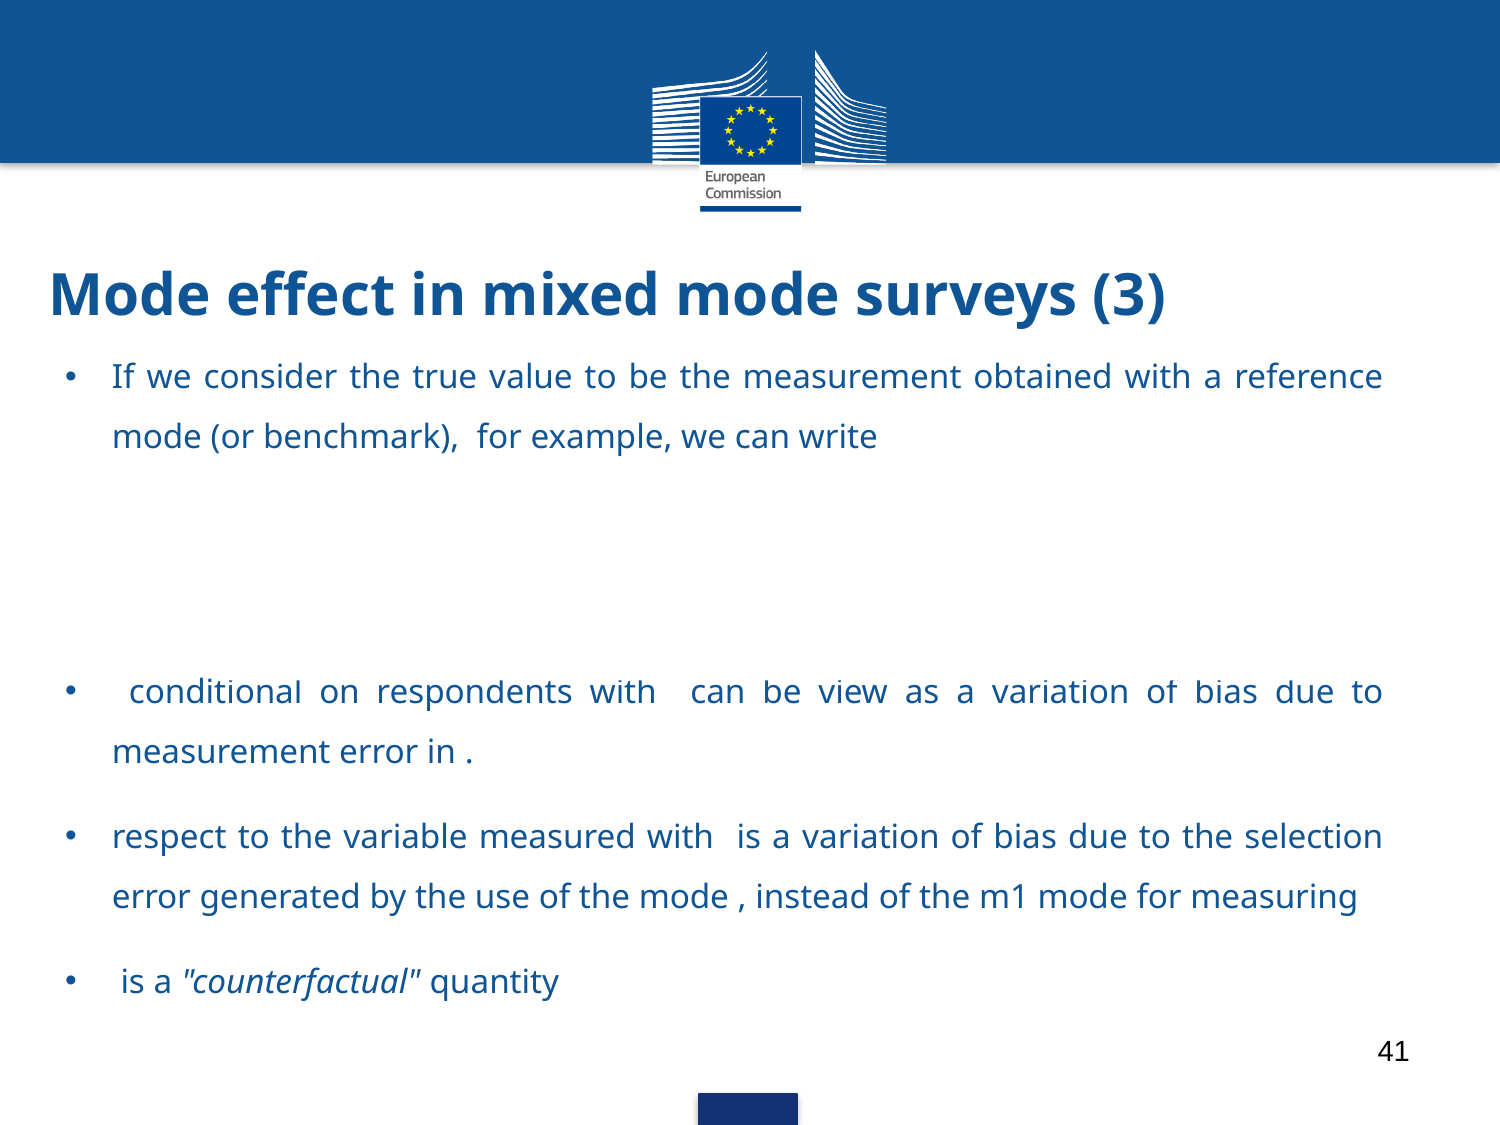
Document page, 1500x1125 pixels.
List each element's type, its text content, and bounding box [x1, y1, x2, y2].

slide_number 41 [1074, 1024, 1426, 1103]
list [54, 354, 1405, 1064]
title Mode effect in mixed mode surveys (3) [33, 215, 1425, 370]
